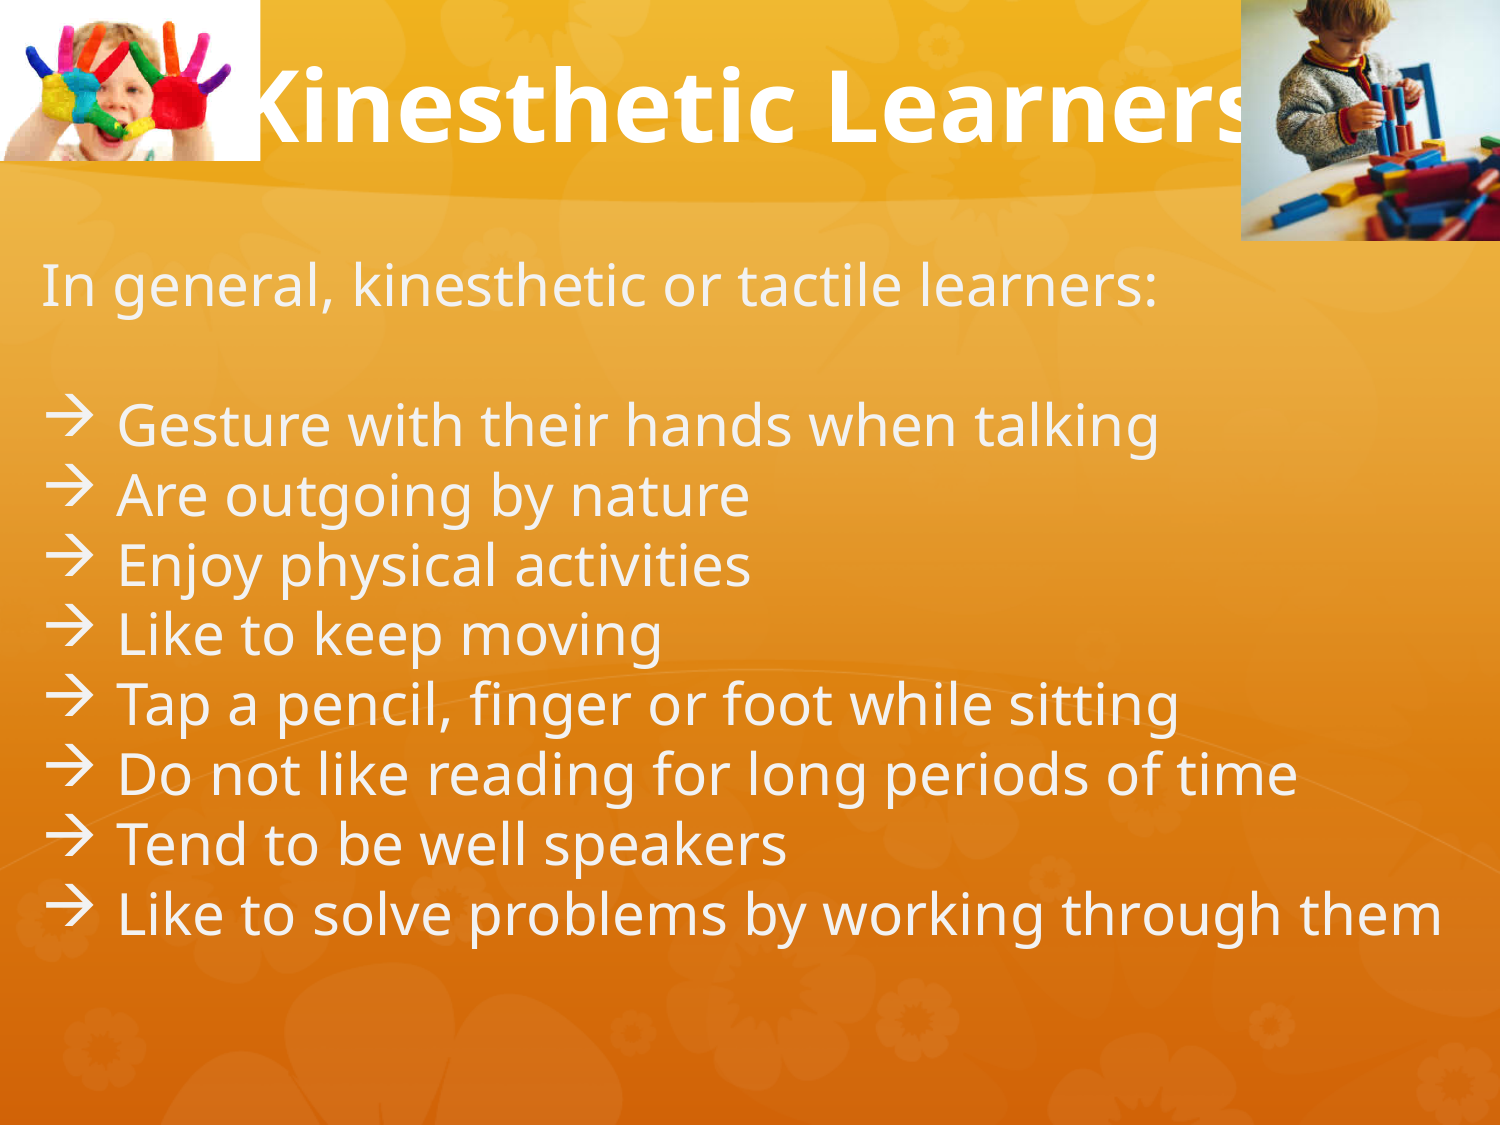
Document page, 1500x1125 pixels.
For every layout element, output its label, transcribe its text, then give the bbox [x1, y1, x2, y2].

picture [0, 0, 1500, 1125]
text_box In general, kinesthetic or tactile learners: Gesture with their hands when talking Are outgoing by nature Enjoy physical activities Like to keep moving Tap a pencil, finger or foot while sitting Do not like reading for long periods of time Tend to be well speakers Like to solve problems by working through them [26, 240, 1500, 955]
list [0, 0, 261, 161]
title Kinesthetic Learners [127, 14, 1231, 203]
